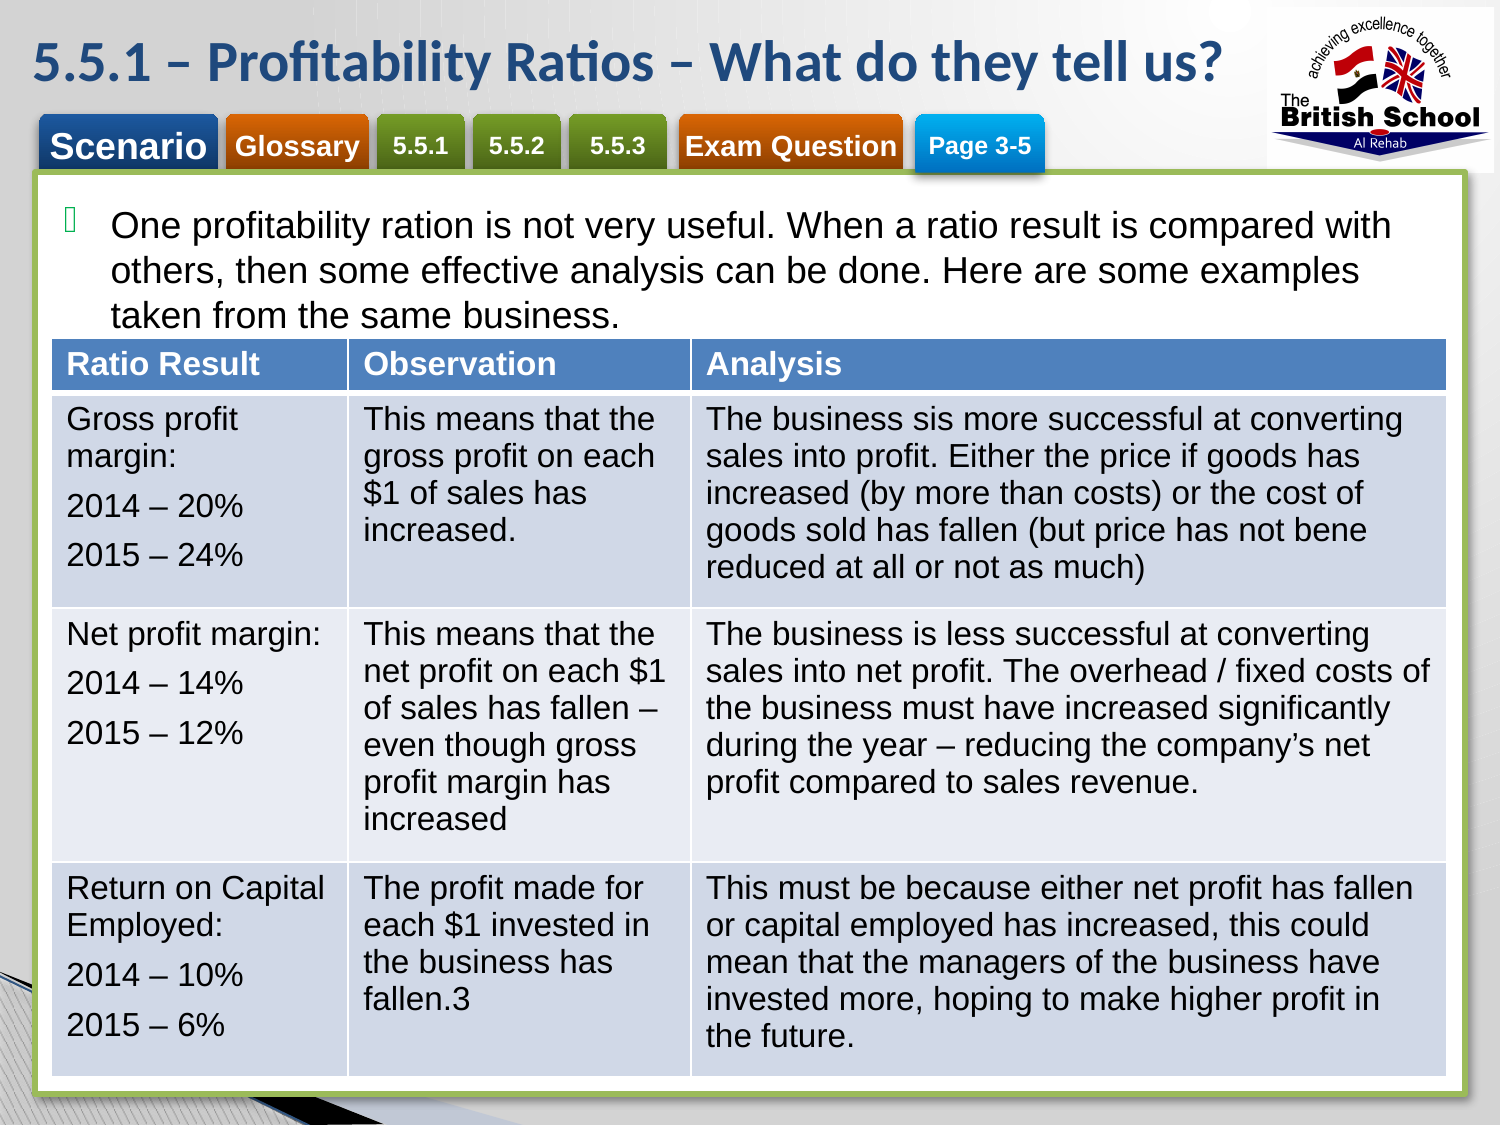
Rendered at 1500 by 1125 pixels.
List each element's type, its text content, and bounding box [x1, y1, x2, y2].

table_cell Gross profit margin: 2014 – 20% 2015 – 24% [52, 396, 347, 607]
table_cell This means that the net profit on each $1 of sales has fallen – even though gross profit margin has increased [349, 609, 690, 861]
picture [1267, 7, 1495, 173]
table_header Analysis [692, 339, 1446, 390]
table_cell The profit made for each $1 invested in the business has fallen.3 [349, 863, 690, 1076]
table_header Observation [349, 339, 690, 390]
text_box Page 3-5 [915, 114, 1046, 173]
table_cell The business is less successful at converting sales into net profit. The overhead / fixed costs of the business must have increased significantly during the year – reducing the company’s net profit compared to sales revenue. [692, 609, 1446, 861]
picture [281, 1114, 303, 1125]
text_box One profitability ration is not very useful. When a ratio result is compared with others, then some effective analysis can be done. Here are some examples taken from the same business. [49, 193, 1447, 343]
table_cell The business sis more successful at converting sales into profit. Either the price if goods has increased (by more than costs) or the cost of goods sold has fallen (but price has not bene reduced at all or not as much) [692, 396, 1446, 607]
table_cell Return on Capital Employed: 2014 – 10% 2015 – 6% [52, 863, 347, 1076]
table_cell This means that the gross profit on each $1 of sales has increased. [349, 396, 690, 607]
table_header Ratio Result [52, 339, 347, 390]
table_cell Net profit margin: 2014 – 14% 2015 – 12% [52, 609, 347, 861]
title 5.5.1 – Profitability Ratios – What do they tell us? [17, 7, 1270, 110]
table_cell This must be because either net profit has fallen or capital employed has increased, this could mean that the managers of the business have invested more, hoping to make higher profit in the future. [692, 863, 1446, 1076]
